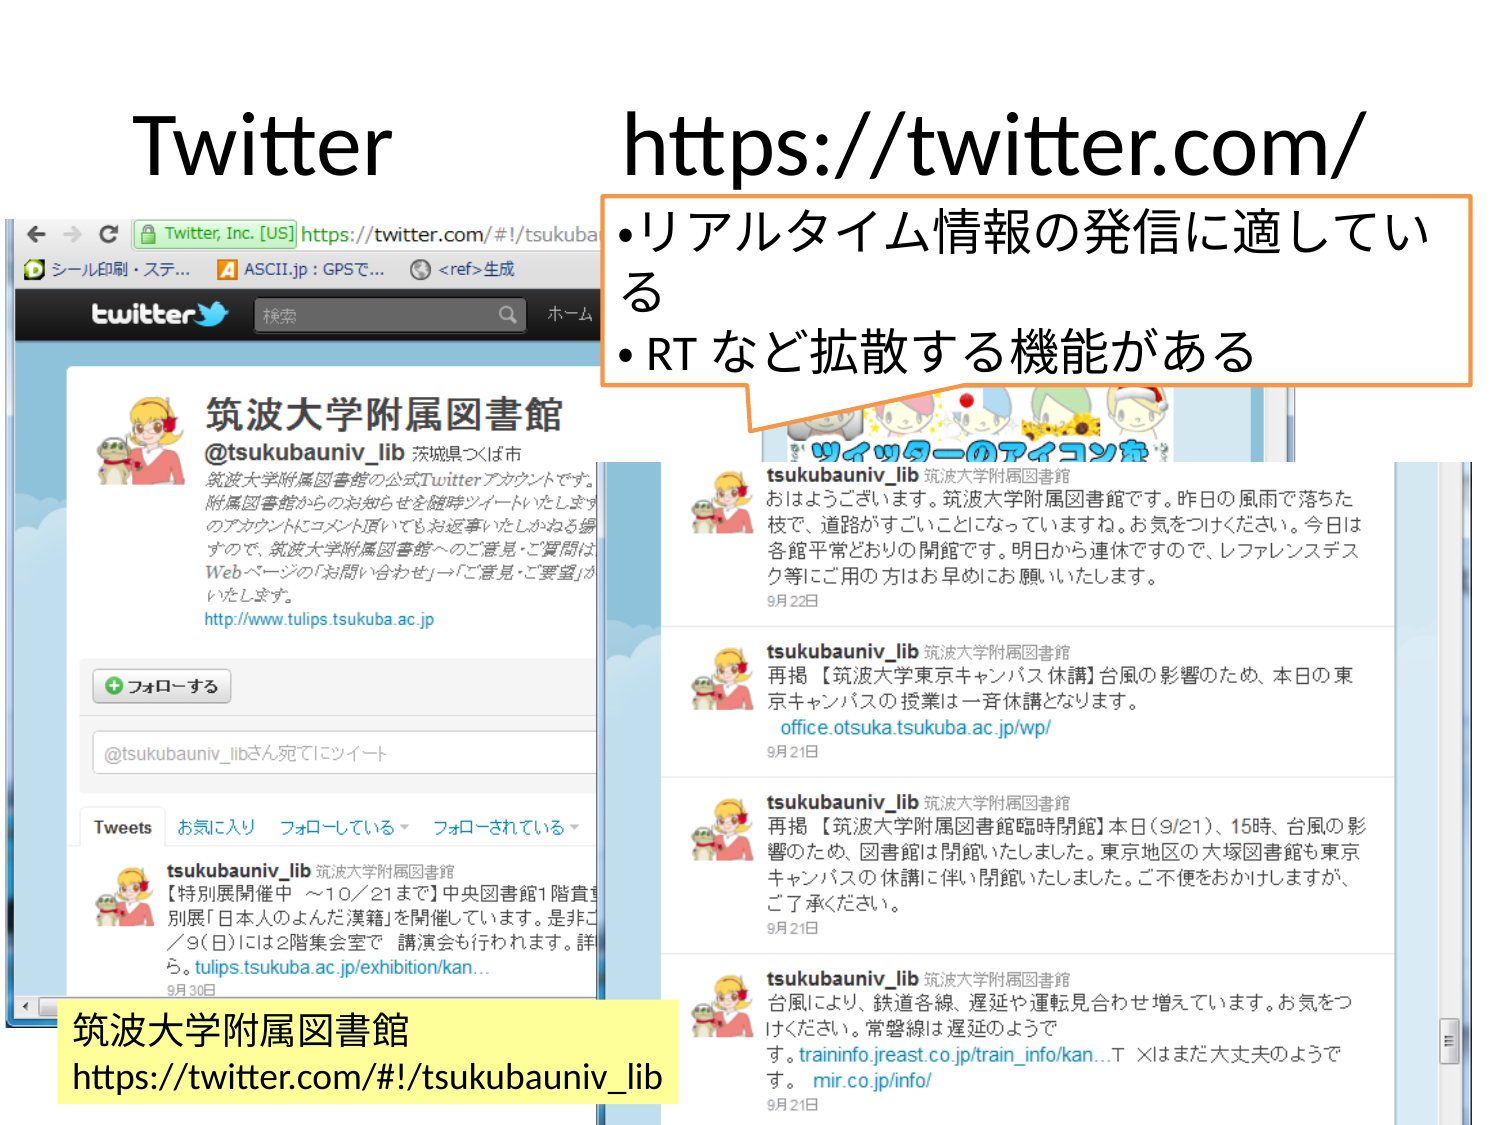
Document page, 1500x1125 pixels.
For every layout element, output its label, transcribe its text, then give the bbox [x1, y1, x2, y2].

picture [5, 219, 1473, 1125]
text_box 筑波大学附属図書館 https://twitter.com/#!/tsukubauniv_lib [57, 1035, 591, 1105]
title Twitter https://twitter.com/ [75, 45, 1425, 218]
text_box ・リアルタイム情報の発信に適している ・RTなど拡散する機能がある [600, 194, 1473, 388]
